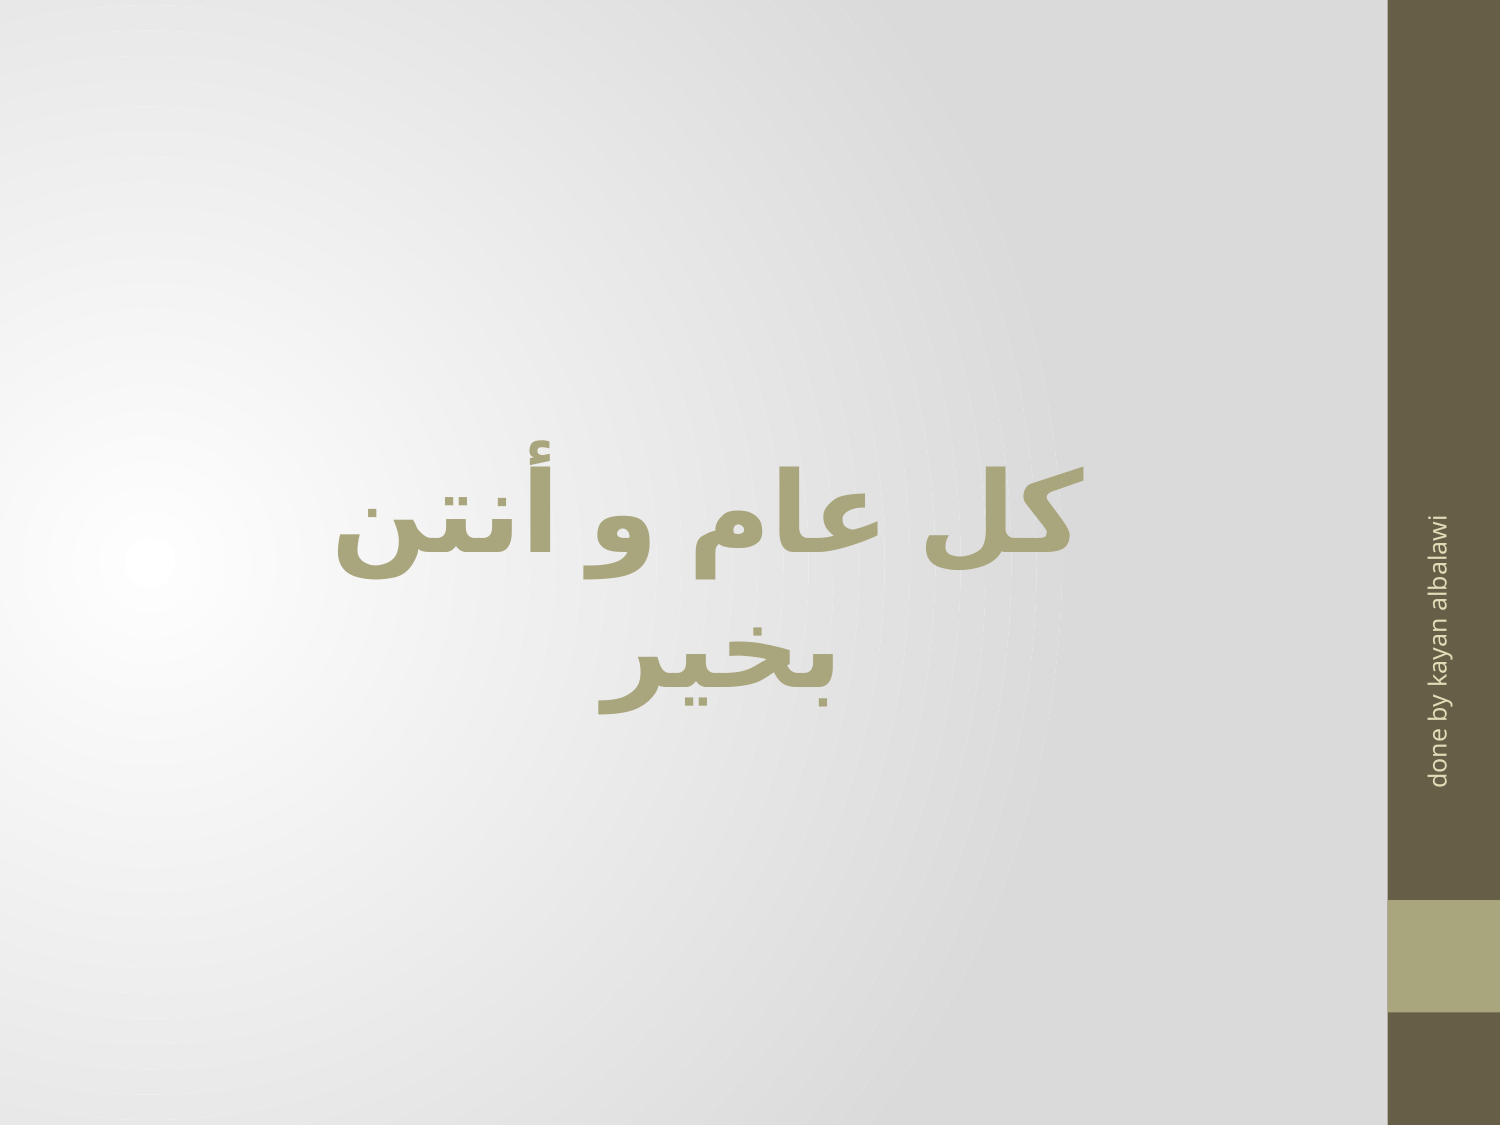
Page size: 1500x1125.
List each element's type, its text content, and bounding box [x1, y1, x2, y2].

footer done by kayan albalawi [1408, 500, 1469, 889]
text_box كل عام و أنتن بخير [242, 432, 1176, 718]
